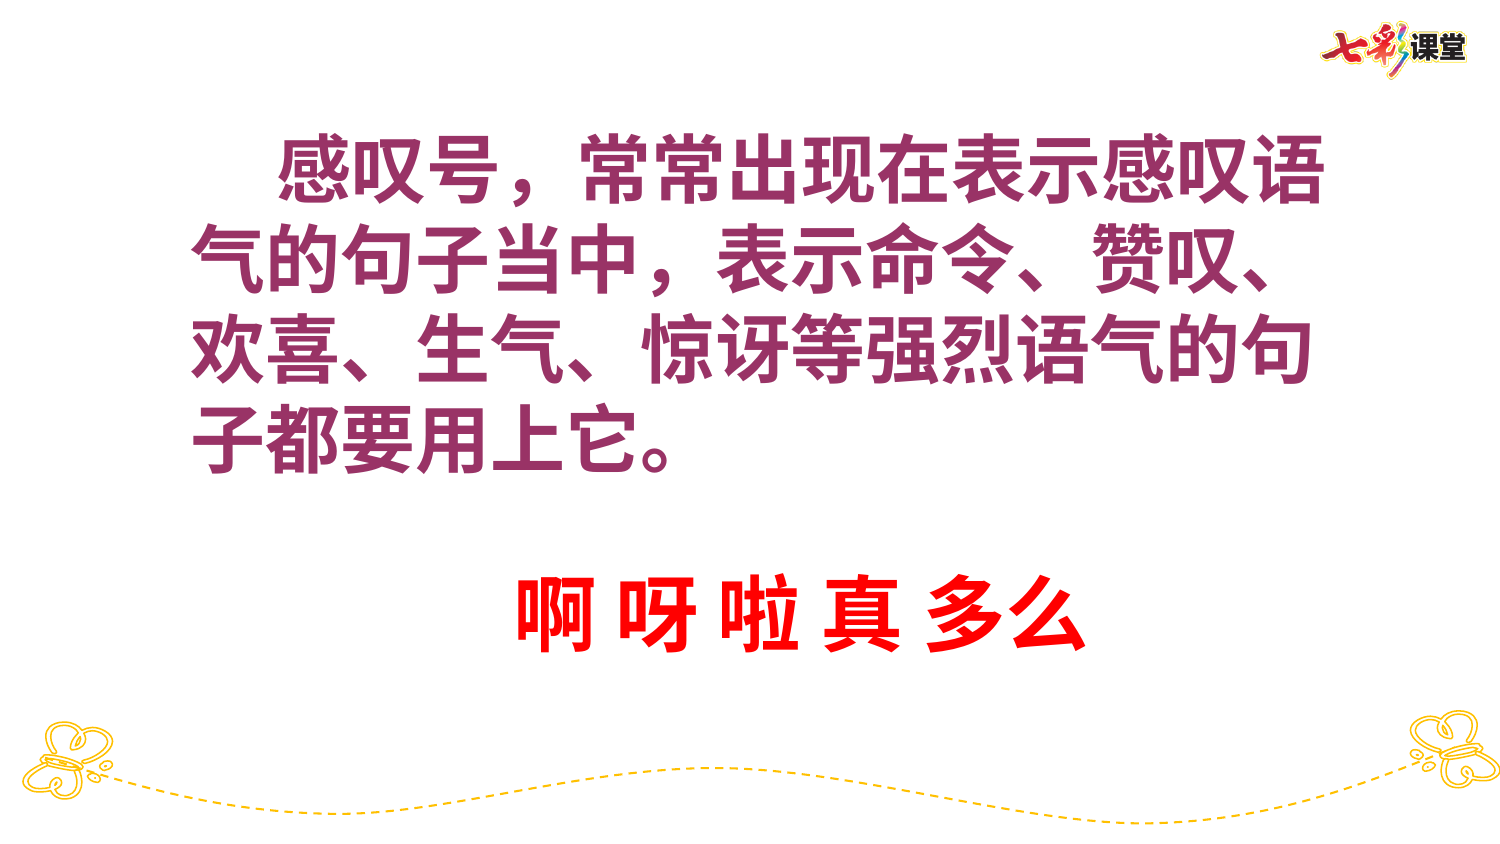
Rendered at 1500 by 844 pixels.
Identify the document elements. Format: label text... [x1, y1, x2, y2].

text_box 啊 呀 啦 真 多么 [502, 556, 1101, 668]
text_box 感叹号，常常出现在表示感叹语气的句子当中，表示命令、赞叹、欢喜、生气、惊讶等强烈语气的句子都要用上它。 [179, 116, 1357, 488]
picture [1318, 20, 1469, 80]
